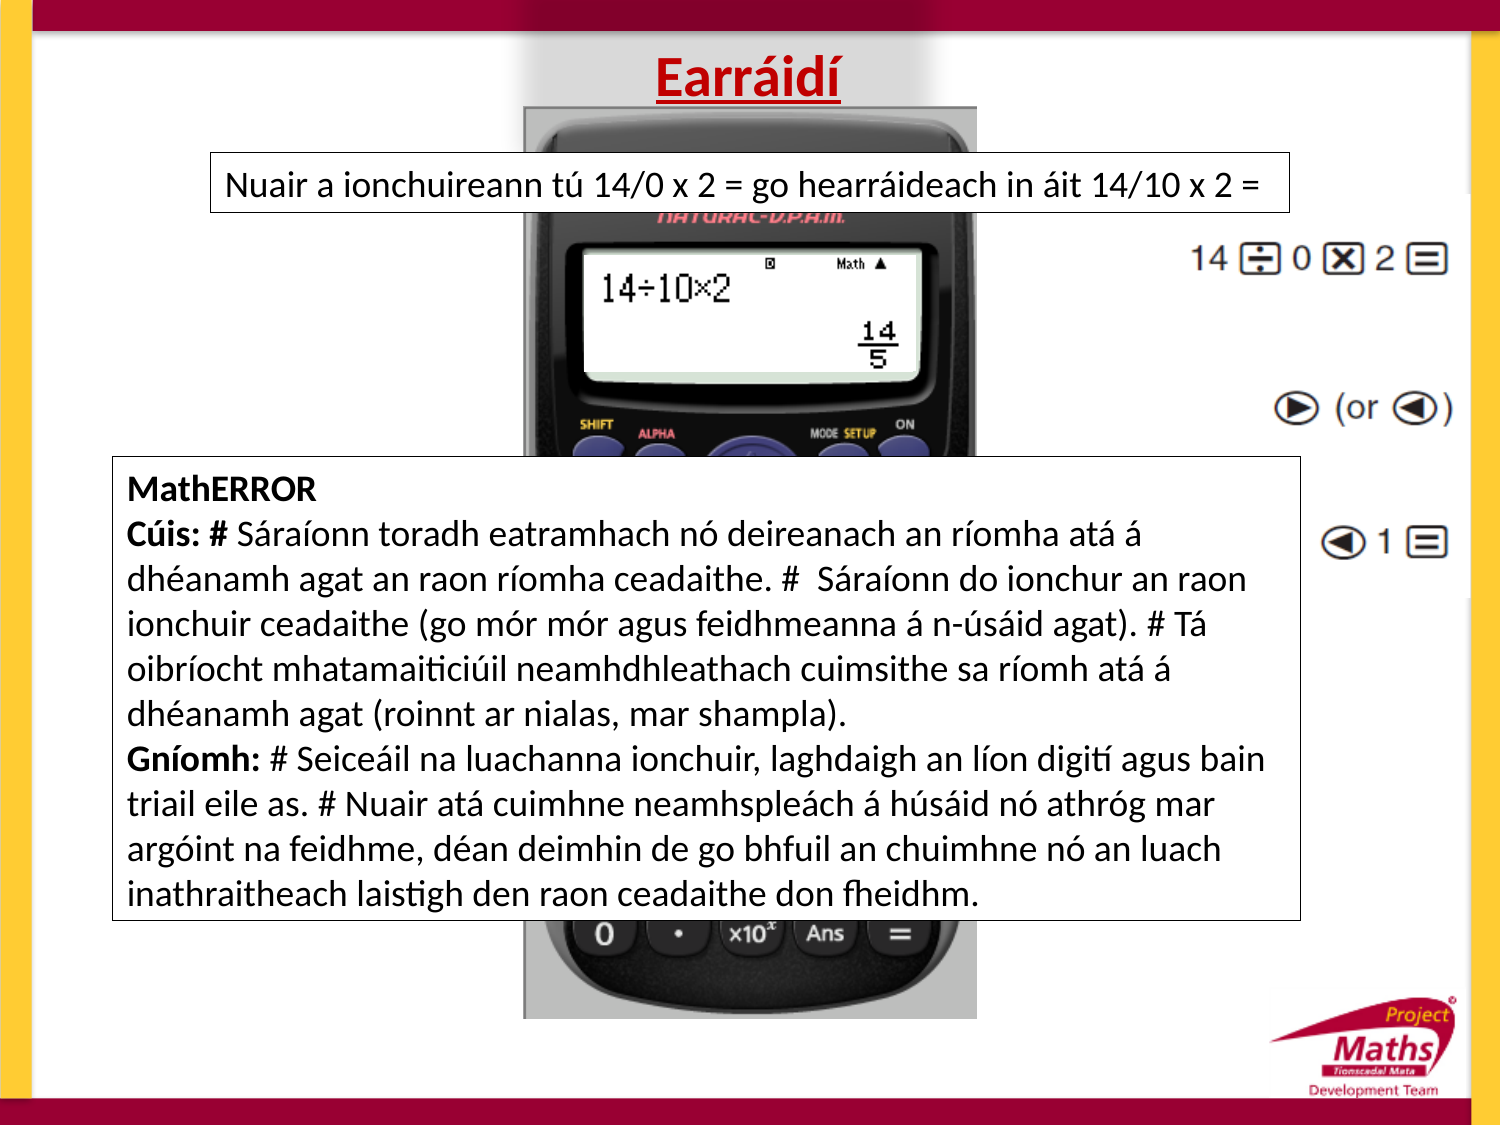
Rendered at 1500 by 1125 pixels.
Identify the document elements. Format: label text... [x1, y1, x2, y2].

picture [523, 116, 977, 152]
picture [1186, 194, 1471, 599]
text_box Nuair a ionchuireann tú 14/0 x 2 = go hearráideach in áit 14/10 x 2 = [210, 152, 1290, 213]
text_box Earráidí [331, 30, 1166, 116]
picture [1269, 987, 1466, 1098]
picture [523, 213, 977, 456]
text_box MathERROR Cúis: # Sáraíonn toradh eatramhach nó deireanach an ríomha atá á dhéanamh agat an raon ríomha ceadaithe. # Sáraíonn do ionchur an raon ionchuir ceadaithe (go mór mór agus feidhmeanna á n-úsáid agat). # Tá oibríocht mhatamaiticiúil neamhdhleathach cuimsithe sa ríomh atá á dhéanamh agat (roinnt ar nialas, mar shampla). Gníomh: # Seiceáil na luachanna ionchuir, laghdaigh an líon digití agus bain triail eile as. # Nuair atá cuimhne neamhspleách á húsáid nó athróg mar argóint na feidhme, déan deimhin de go bhfuil an chuimhne nó an luach inathraitheach laistigh den raon ceadaithe don fheidhm. [112, 456, 1301, 921]
picture [523, 921, 977, 1019]
